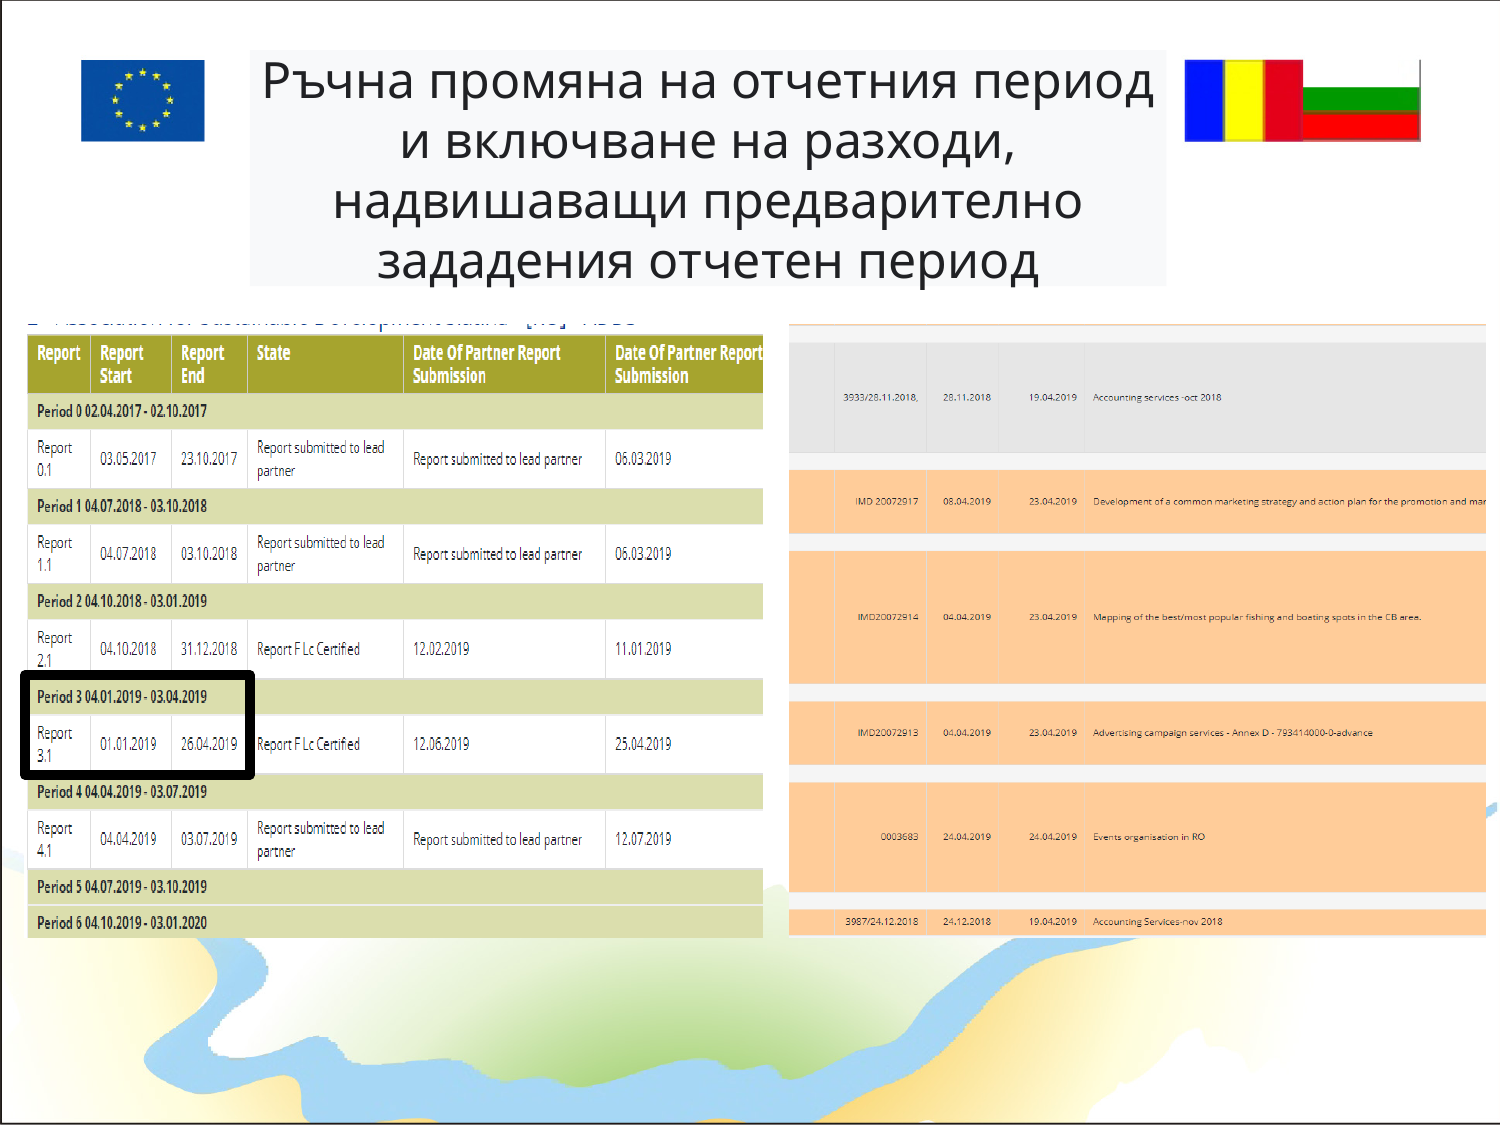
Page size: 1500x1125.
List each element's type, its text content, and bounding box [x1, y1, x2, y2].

title Ръчна промяна на отчетния период и включване на разходи, надвишаващи предварително зададения отчетен период [249, 49, 1167, 287]
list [24, 324, 763, 938]
picture [0, 0, 1500, 1125]
